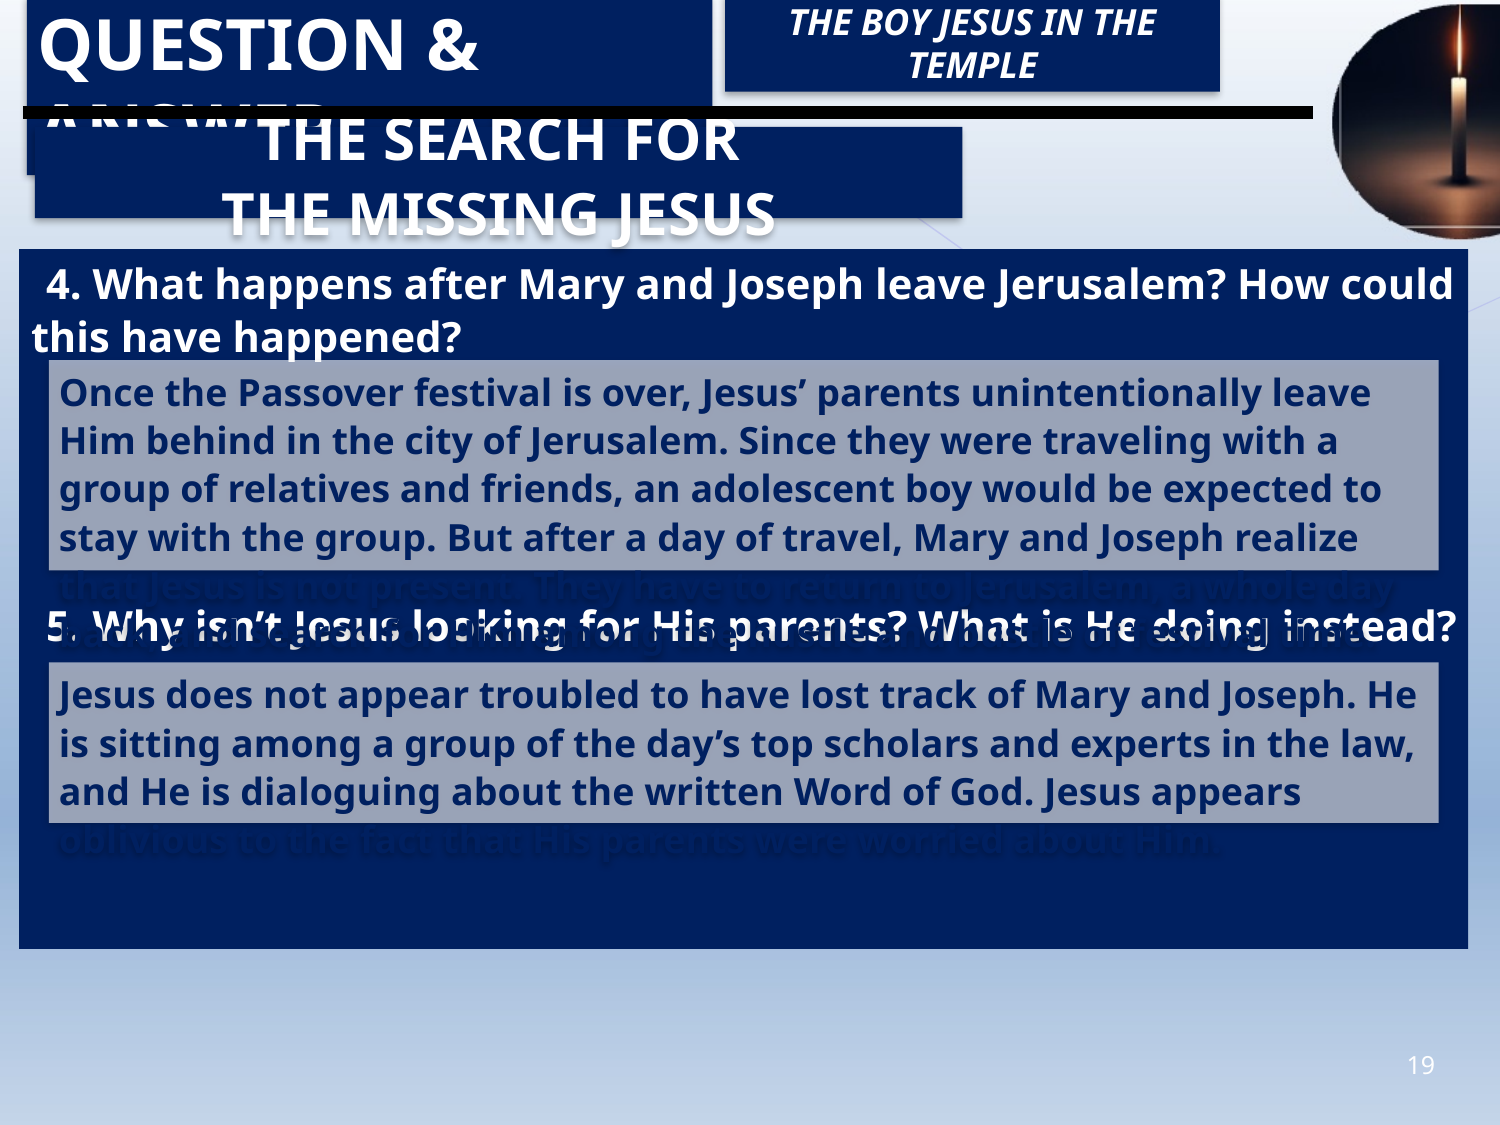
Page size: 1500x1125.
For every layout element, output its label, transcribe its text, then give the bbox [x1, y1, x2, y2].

text_box 19 [1350, 1042, 1450, 1103]
text_box 4. What happens after Mary and Joseph leave Jerusalem? How could this have happened? 5. Why isn’t Jesus looking for His parents? What is He doing instead? [19, 249, 1469, 949]
text_box The Boy Jesus in the Temple [725, 0, 1220, 92]
text_box Once the Passover festival is over, Jesus’ parents unintentionally leave Him behind in the city of Jerusalem. Since they were traveling with a group of relatives and friends, an adolescent boy would be expected to stay with the group. But after a day of travel, Mary and Joseph realize that Jesus is not present. They have to return to Jerusalem, a whole day back, and search for Him among the hustle and bustle of festival time. [48, 360, 1439, 571]
text_box QUESTION & ANSWER [26, 0, 713, 106]
text_box Jesus does not appear troubled to have lost track of Mary and Joseph. He is sitting among a group of the day’s top scholars and experts in the law, and He is dialoguing about the written Word of God. Jesus appears oblivious to the fact that His parents were worried about Him. [48, 662, 1439, 823]
picture [0, 0, 1500, 1125]
text_box THE SEARCH FOR THE MISSING JESUS [34, 126, 963, 219]
text_box QUESTION & ANSWER [26, 121, 713, 176]
